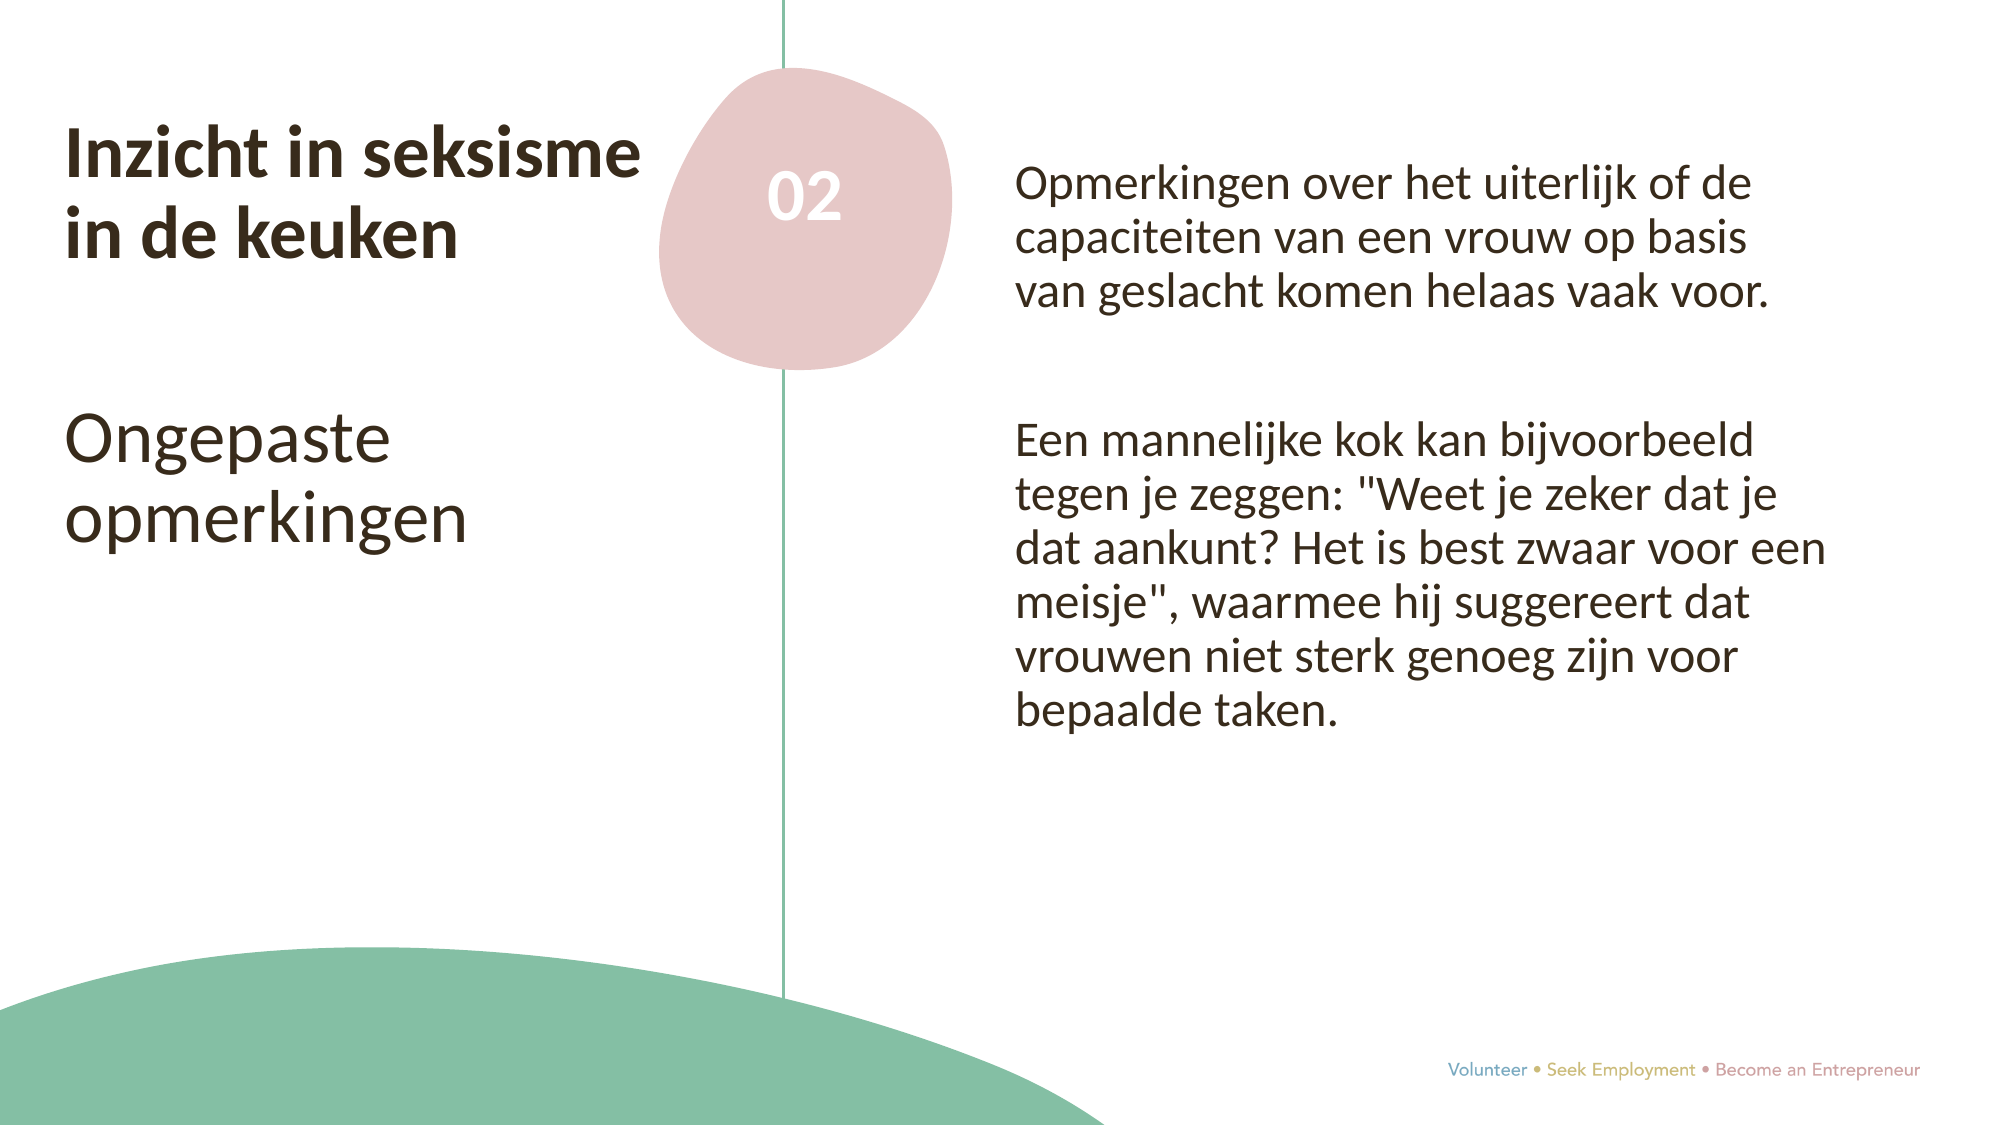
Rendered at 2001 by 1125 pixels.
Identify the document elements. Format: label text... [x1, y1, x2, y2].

list Inzicht in seksisme in de keuken Ongepaste opmerkingen [50, 105, 661, 837]
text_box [0, 837, 1418, 1125]
list 02 [710, 148, 900, 290]
list Opmerkingen over het uiterlijk of de capaciteiten van een vrouw op basis van geslacht komen helaas vaak voor. Een mannelijke kok kan bijvoorbeeld tegen je zeggen: "Weet je zeker dat je dat aankunt? Het is best zwaar voor een meisje", waarmee hij suggereert dat vrouwen niet sterk genoeg zijn voor bepaalde taken. [999, 148, 1842, 841]
picture [1418, 1046, 1971, 1103]
